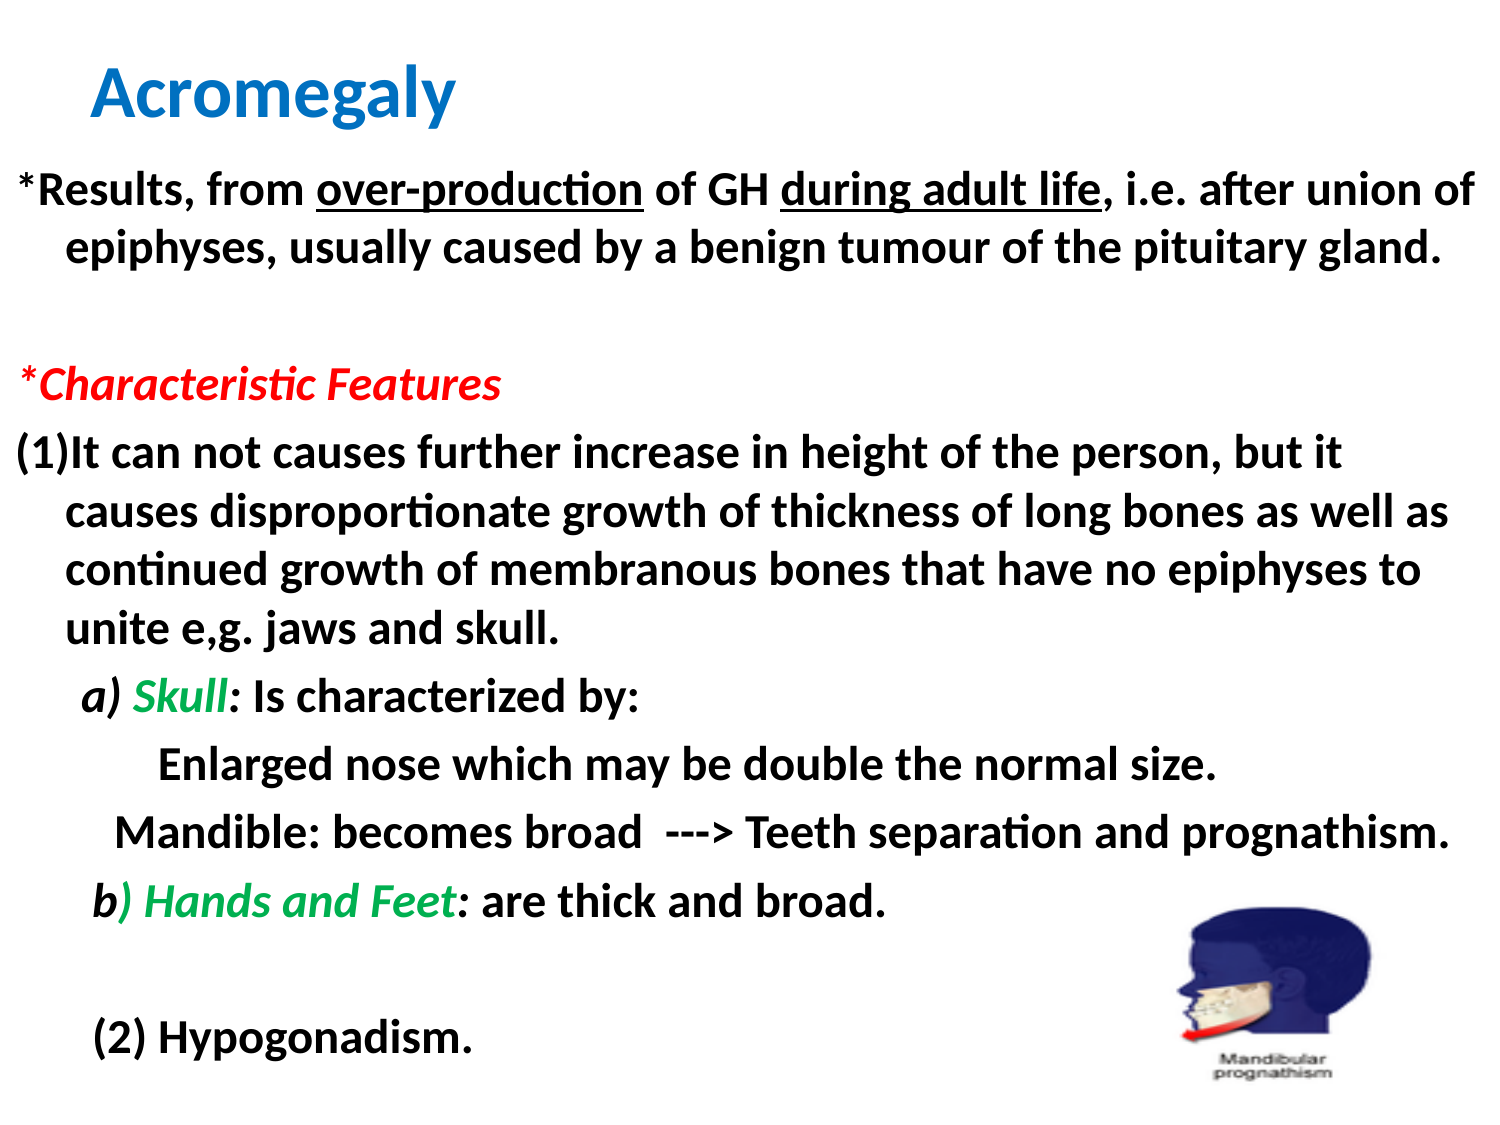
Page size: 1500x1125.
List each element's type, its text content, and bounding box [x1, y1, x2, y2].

list *Results, from over-production of GH during adult life, i.e. after union of epiphyses, usually caused by a benign tumour of the pituitary gland. *Characteristic Features (1)It can not causes further increase in height of the person, but it causes disproportionate growth of thickness of long bones as well as continued growth of membranous bones that have no epiphyses to unite e,g. jaws and skull. a) Skull: Is characterized by: Enlarged nose which may be double the normal size. Mandible: becomes broad ---> Teeth separation and prognathism. b) Hands and Feet: are thick and broad. (2) Hypogonadism. [0, 149, 1500, 1125]
title Acromegaly [75, 0, 1425, 149]
picture [1163, 881, 1471, 1095]
